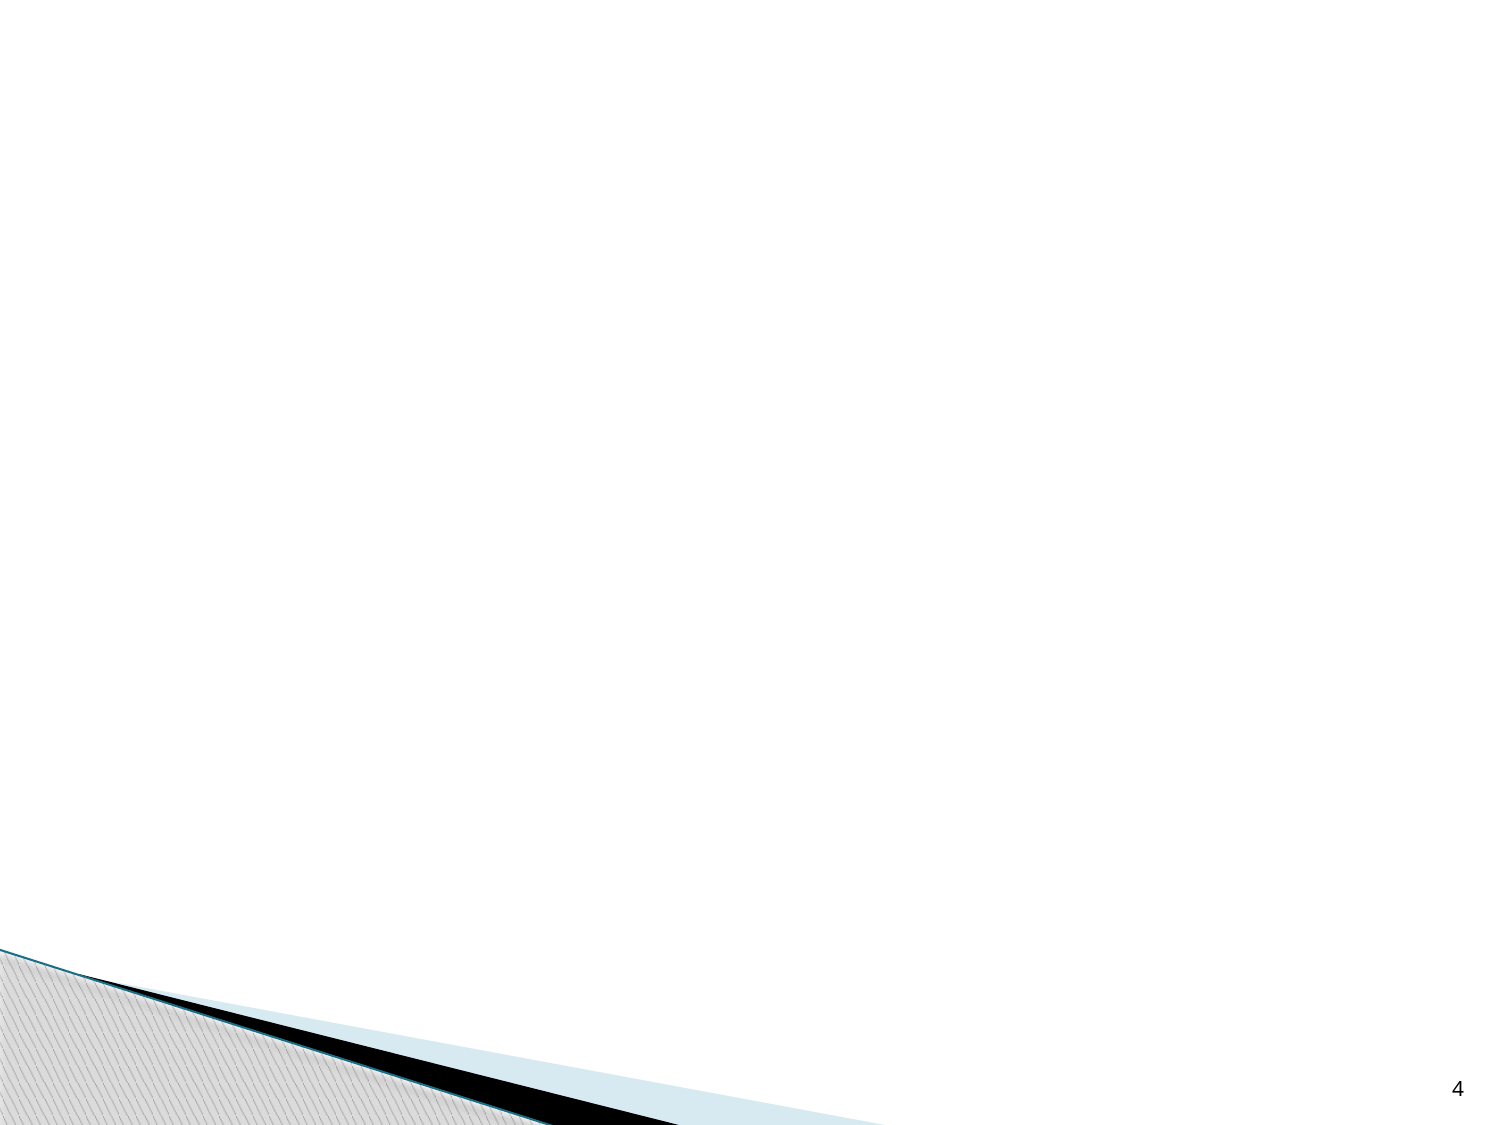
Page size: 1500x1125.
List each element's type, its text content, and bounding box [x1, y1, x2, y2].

slide_number 4 [1418, 1051, 1479, 1112]
